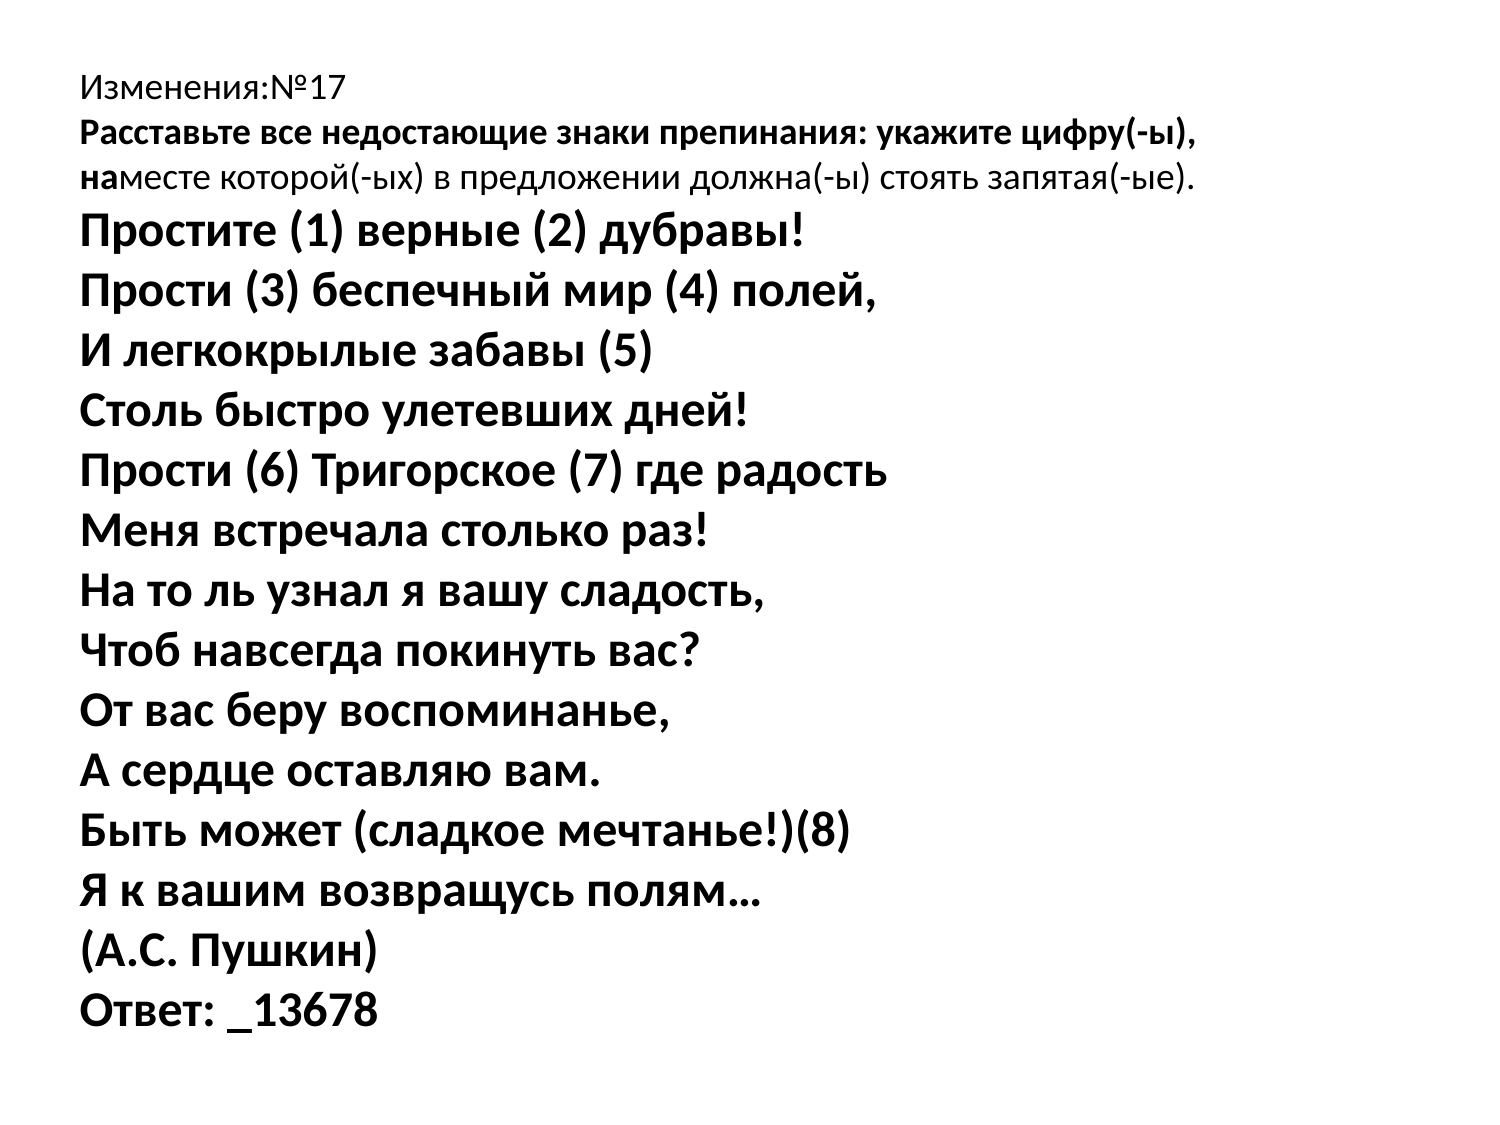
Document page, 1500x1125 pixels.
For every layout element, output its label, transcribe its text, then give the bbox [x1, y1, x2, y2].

text_box Изменения:№17 Расставьте все недостающие знаки препинания: укажите цифру(-ы), наместе которой(-ых) в предложении должна(-ы) стоять запятая(-ые). Простите (1) верные (2) дубравы! Прости (3) беспечный мир (4) полей, И легкокрылые забавы (5) Столь быстро улетевших дней! Прости (6) Тригорское (7) где радость Меня встречала столько раз! На то ль узнал я вашу сладость, Чтоб навсегда покинуть вас? От вас беру воспоминанье, А сердце оставляю вам. Быть может (сладкое мечтанье!)(8) Я к вашим возвращусь полям… (А.С. Пушкин) Ответ: _13678 [64, 54, 1317, 1045]
